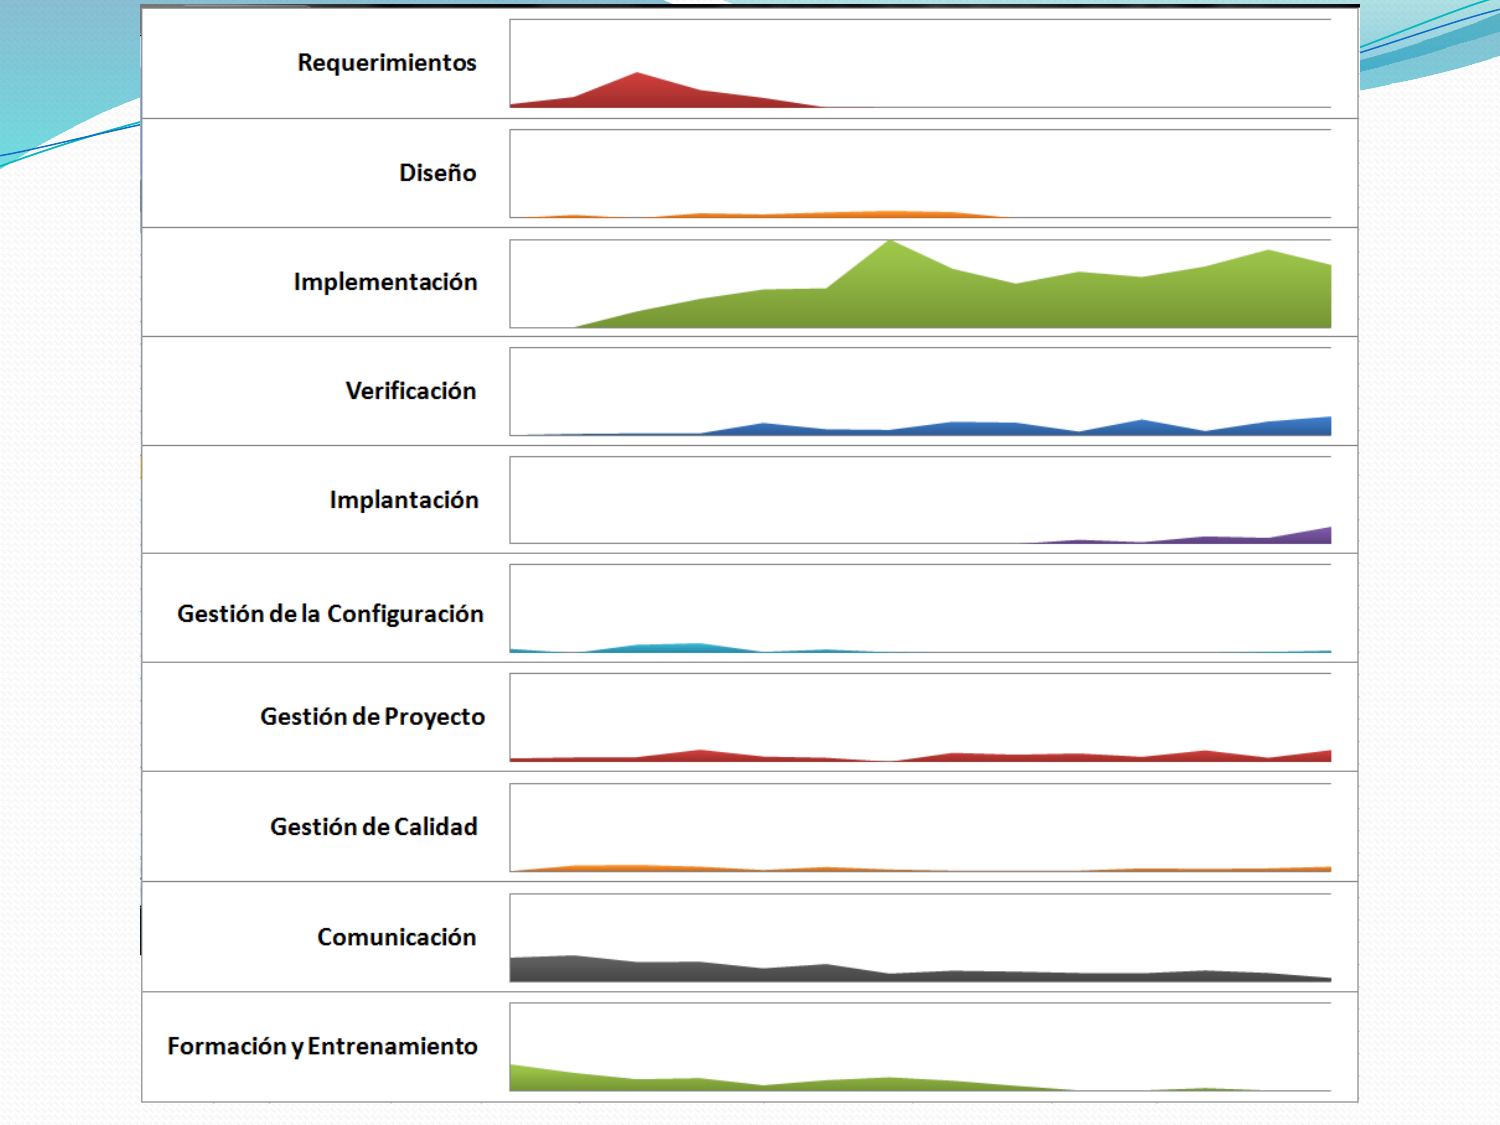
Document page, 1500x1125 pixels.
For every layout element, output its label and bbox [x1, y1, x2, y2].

picture [140, 3, 1360, 1105]
